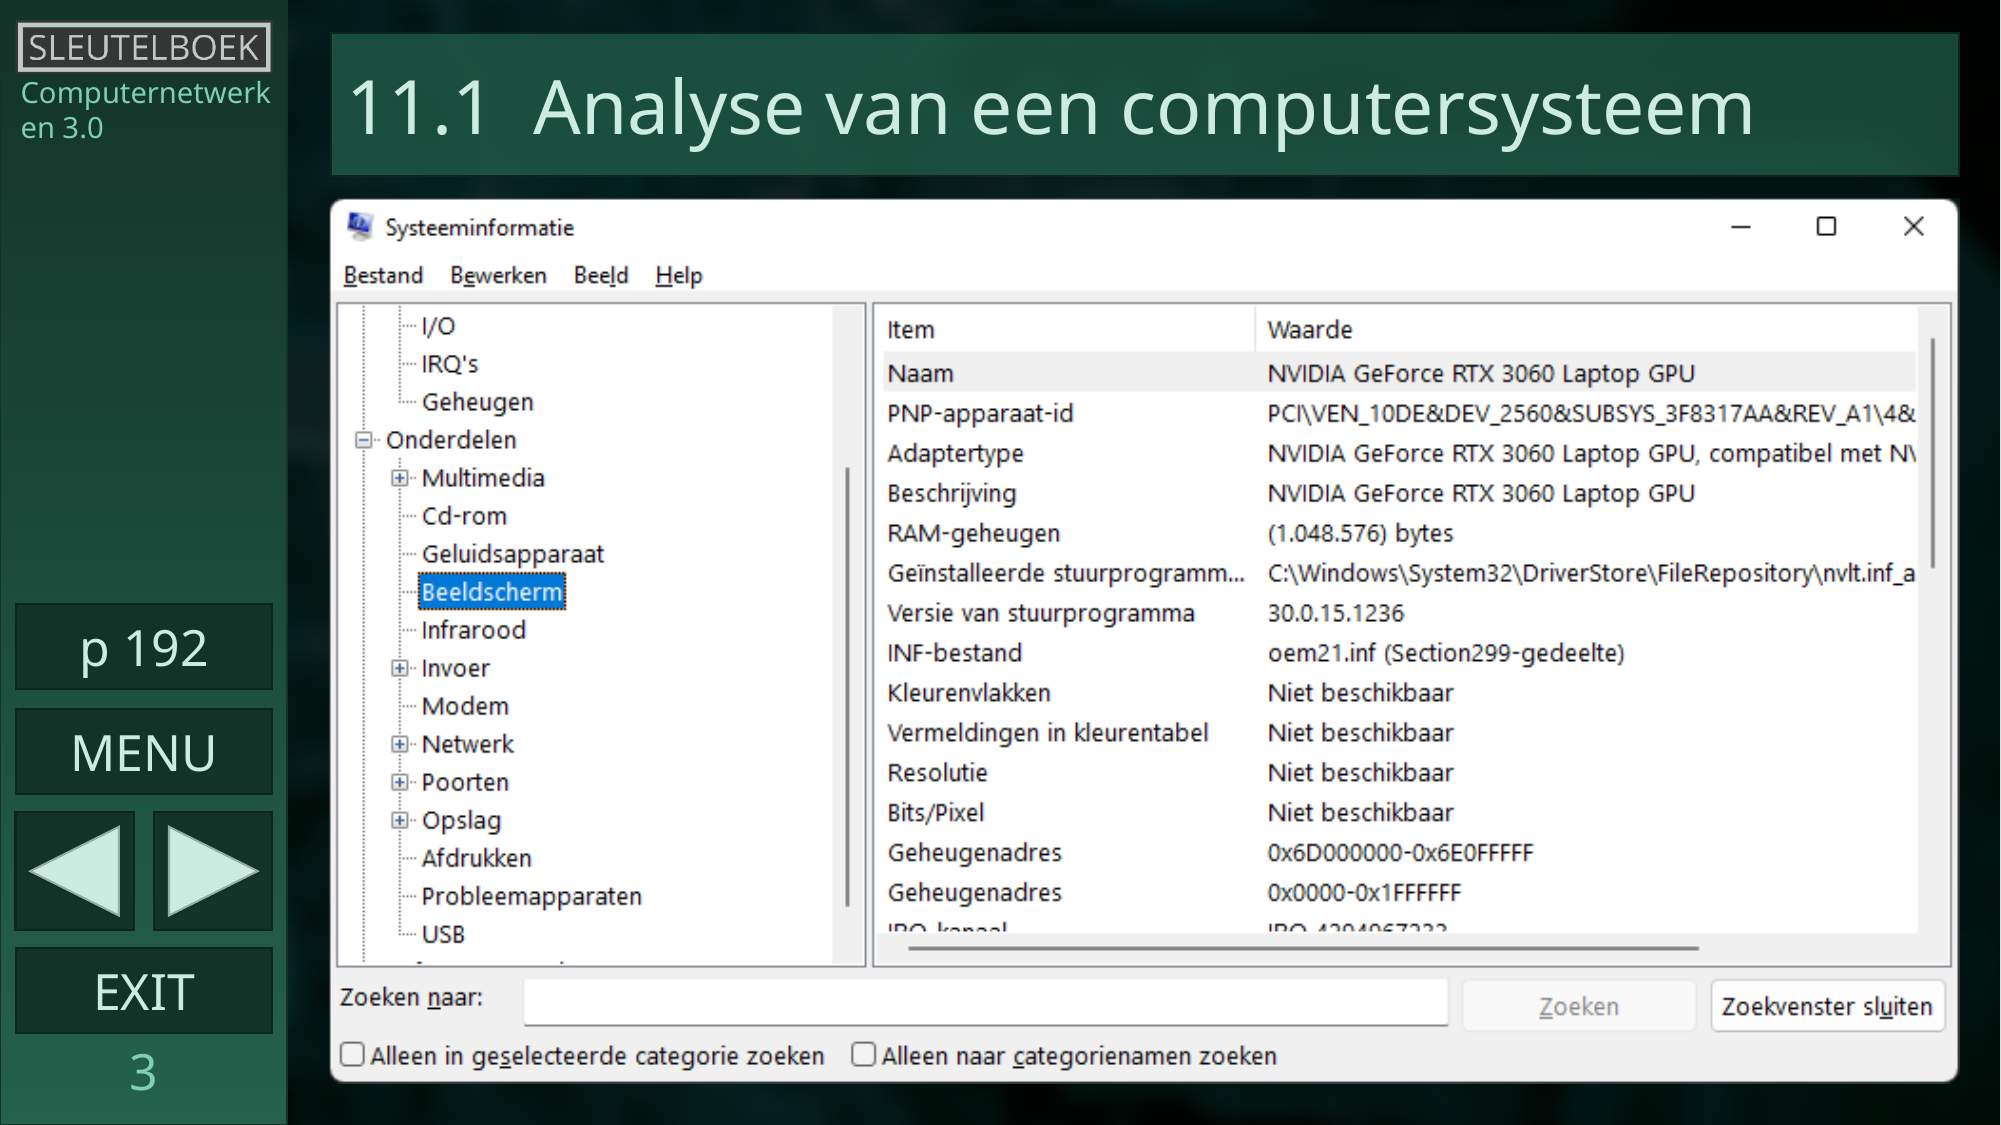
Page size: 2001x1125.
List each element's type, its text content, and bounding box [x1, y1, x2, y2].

text_box Computernetwerken 3.0 [5, 67, 288, 153]
text_box 11.1 Analyse van een computersysteem [330, 32, 1960, 177]
slide_number 3 [16, 1044, 273, 1105]
text_box p 192 [15, 603, 273, 690]
picture [288, 0, 2001, 1125]
text_box MENU [15, 708, 273, 795]
